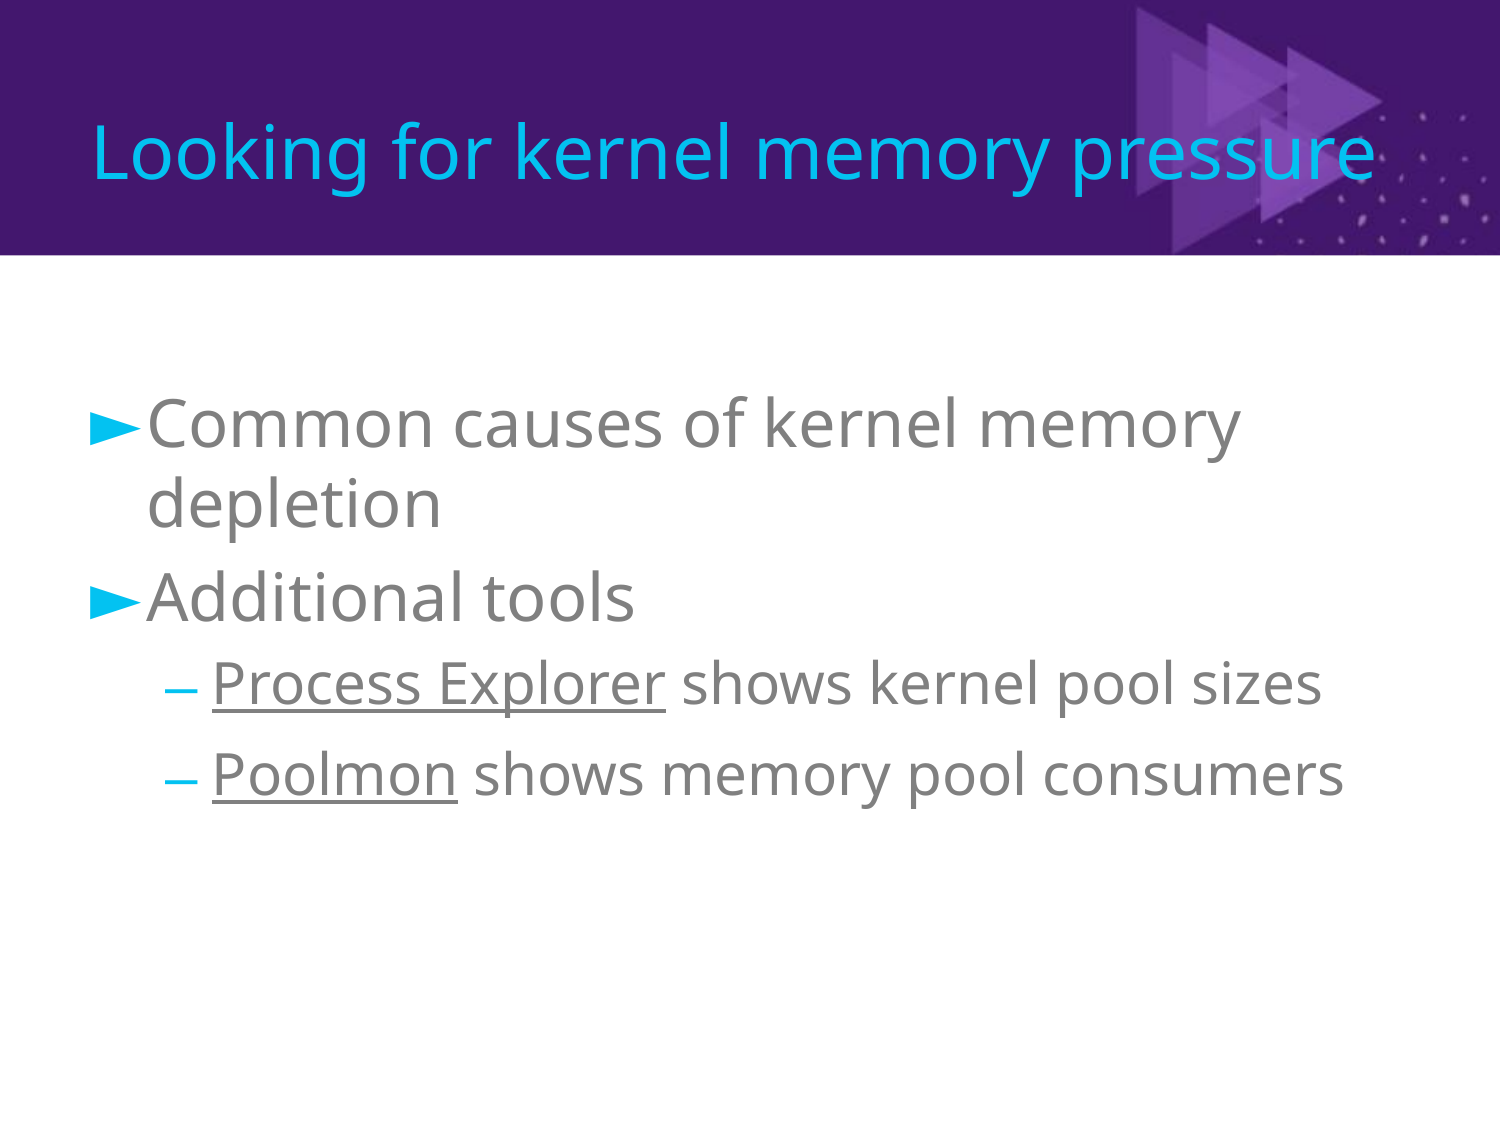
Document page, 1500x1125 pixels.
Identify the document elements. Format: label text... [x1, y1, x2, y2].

title Looking for kernel memory pressure [75, 56, 1425, 244]
list Common causes of kernel memory depletion Additional tools Process Explorer shows kernel pool sizes Poolmon shows memory pool consumers [75, 373, 1425, 1005]
picture [0, 0, 1500, 255]
